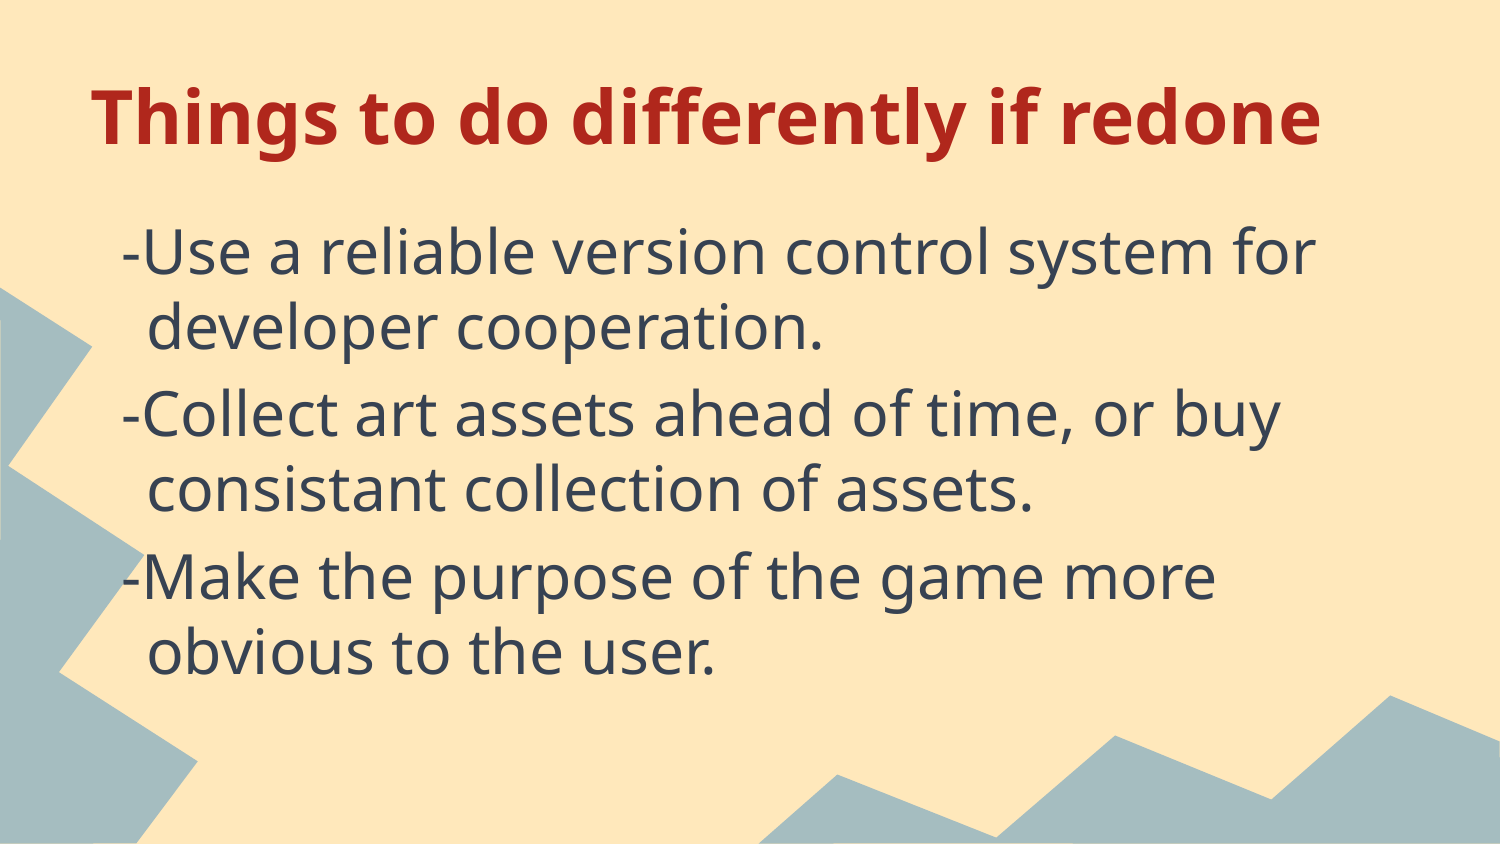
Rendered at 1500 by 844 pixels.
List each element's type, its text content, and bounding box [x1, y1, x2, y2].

title Things to do differently if redone [75, 33, 1425, 175]
list -Use a reliable version control system for developer cooperation. -Collect art assets ahead of time, or buy consistant collection of assets. -Make the purpose of the game more obvious to the user. [75, 196, 1425, 808]
